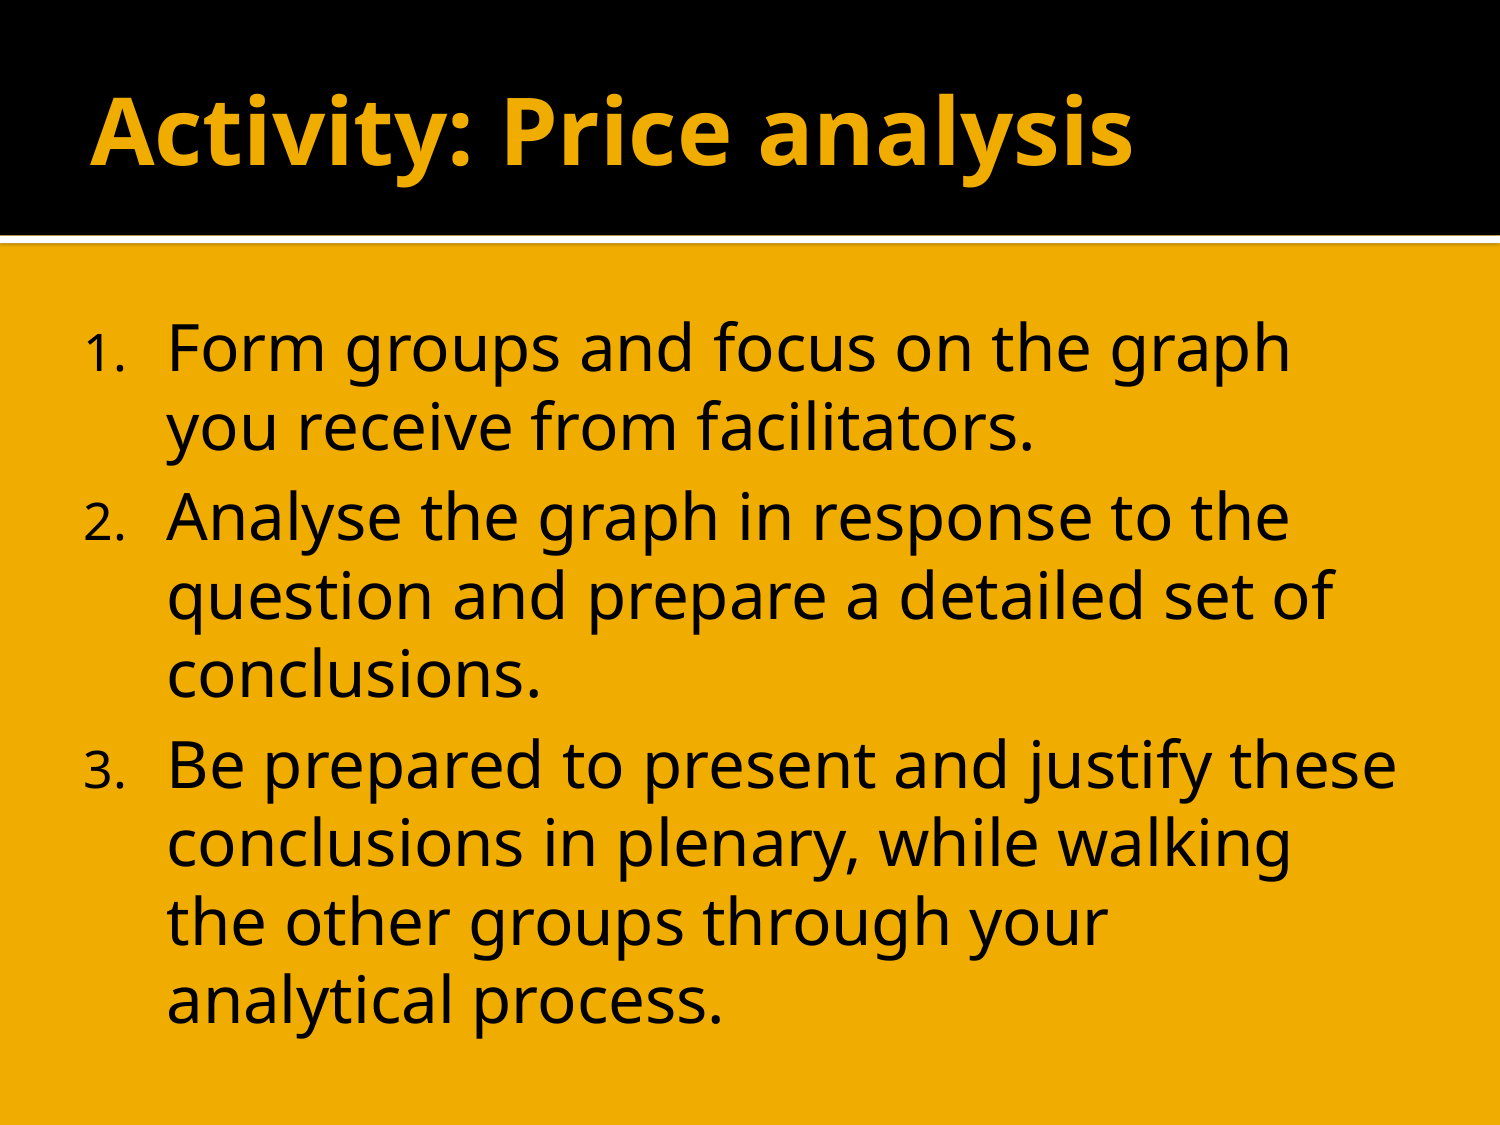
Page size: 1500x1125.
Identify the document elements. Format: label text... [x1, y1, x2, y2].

title Activity: Price analysis [75, 25, 1425, 231]
list Form groups and focus on the graph you receive from facilitators. Analyse the graph in response to the question and prepare a detailed set of conclusions. Be prepared to present and justify these conclusions in plenary, while walking the other groups through your analytical process. [75, 291, 1425, 1050]
